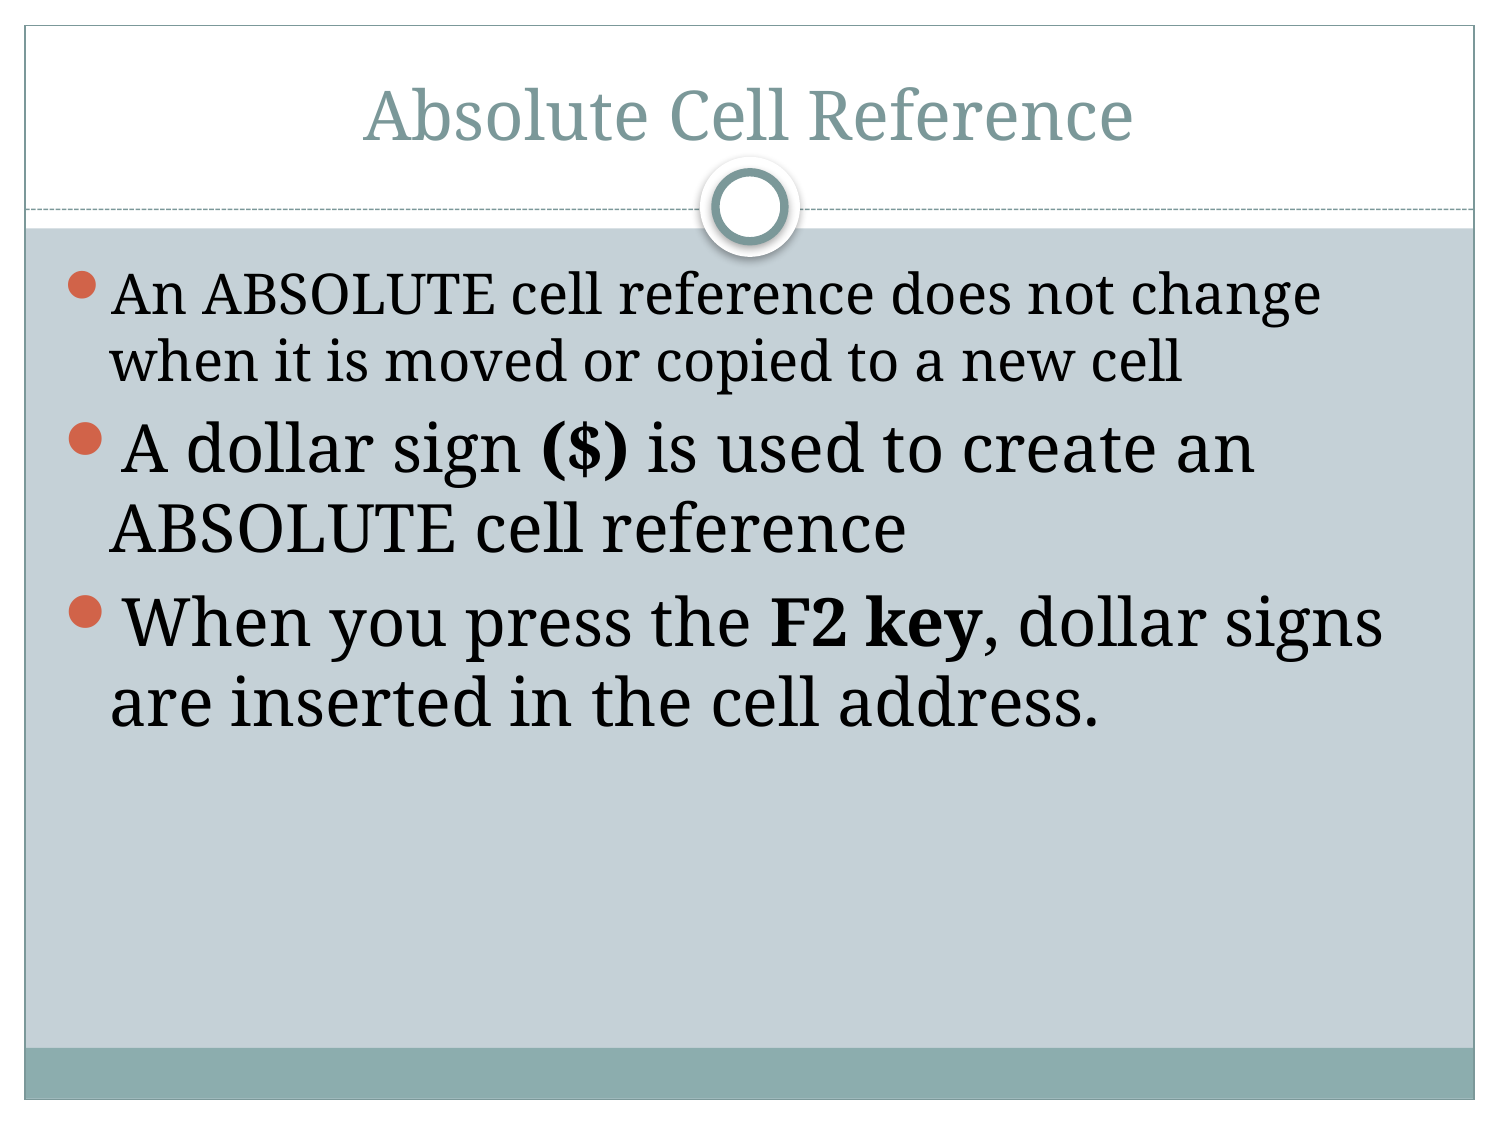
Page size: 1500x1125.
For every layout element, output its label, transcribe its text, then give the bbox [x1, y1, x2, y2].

list An ABSOLUTE cell reference does not change when it is moved or copied to a new cell A dollar sign ($) is used to create an ABSOLUTE cell reference When you press the F2 key, dollar signs are inserted in the cell address. [49, 250, 1445, 1001]
title Absolute Cell Reference [49, 37, 1450, 162]
